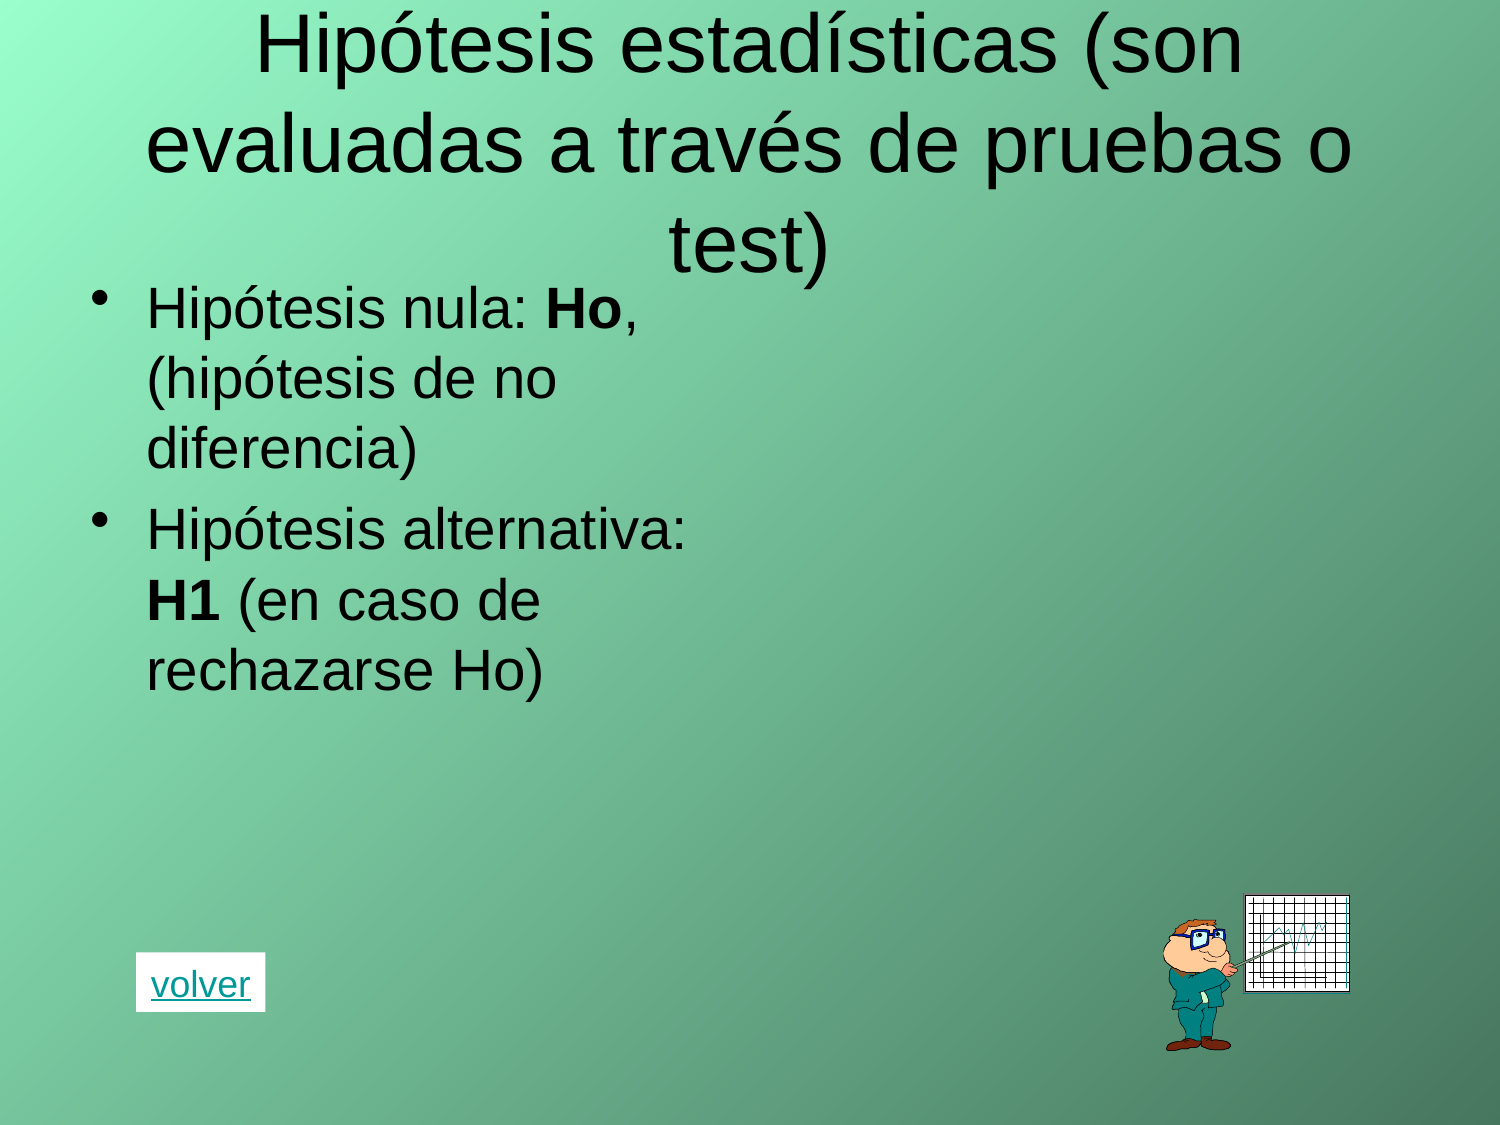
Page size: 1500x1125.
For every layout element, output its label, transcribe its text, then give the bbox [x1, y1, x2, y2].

text_box volver [136, 952, 266, 1012]
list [1163, 892, 1351, 1052]
title Hipótesis estadísticas (son evaluadas a través de pruebas o test) [74, 44, 1426, 233]
list Hipótesis nula: Ho, (hipótesis de no diferencia) Hipótesis alternativa: H1 (en caso de rechazarse Ho) [74, 262, 738, 1006]
